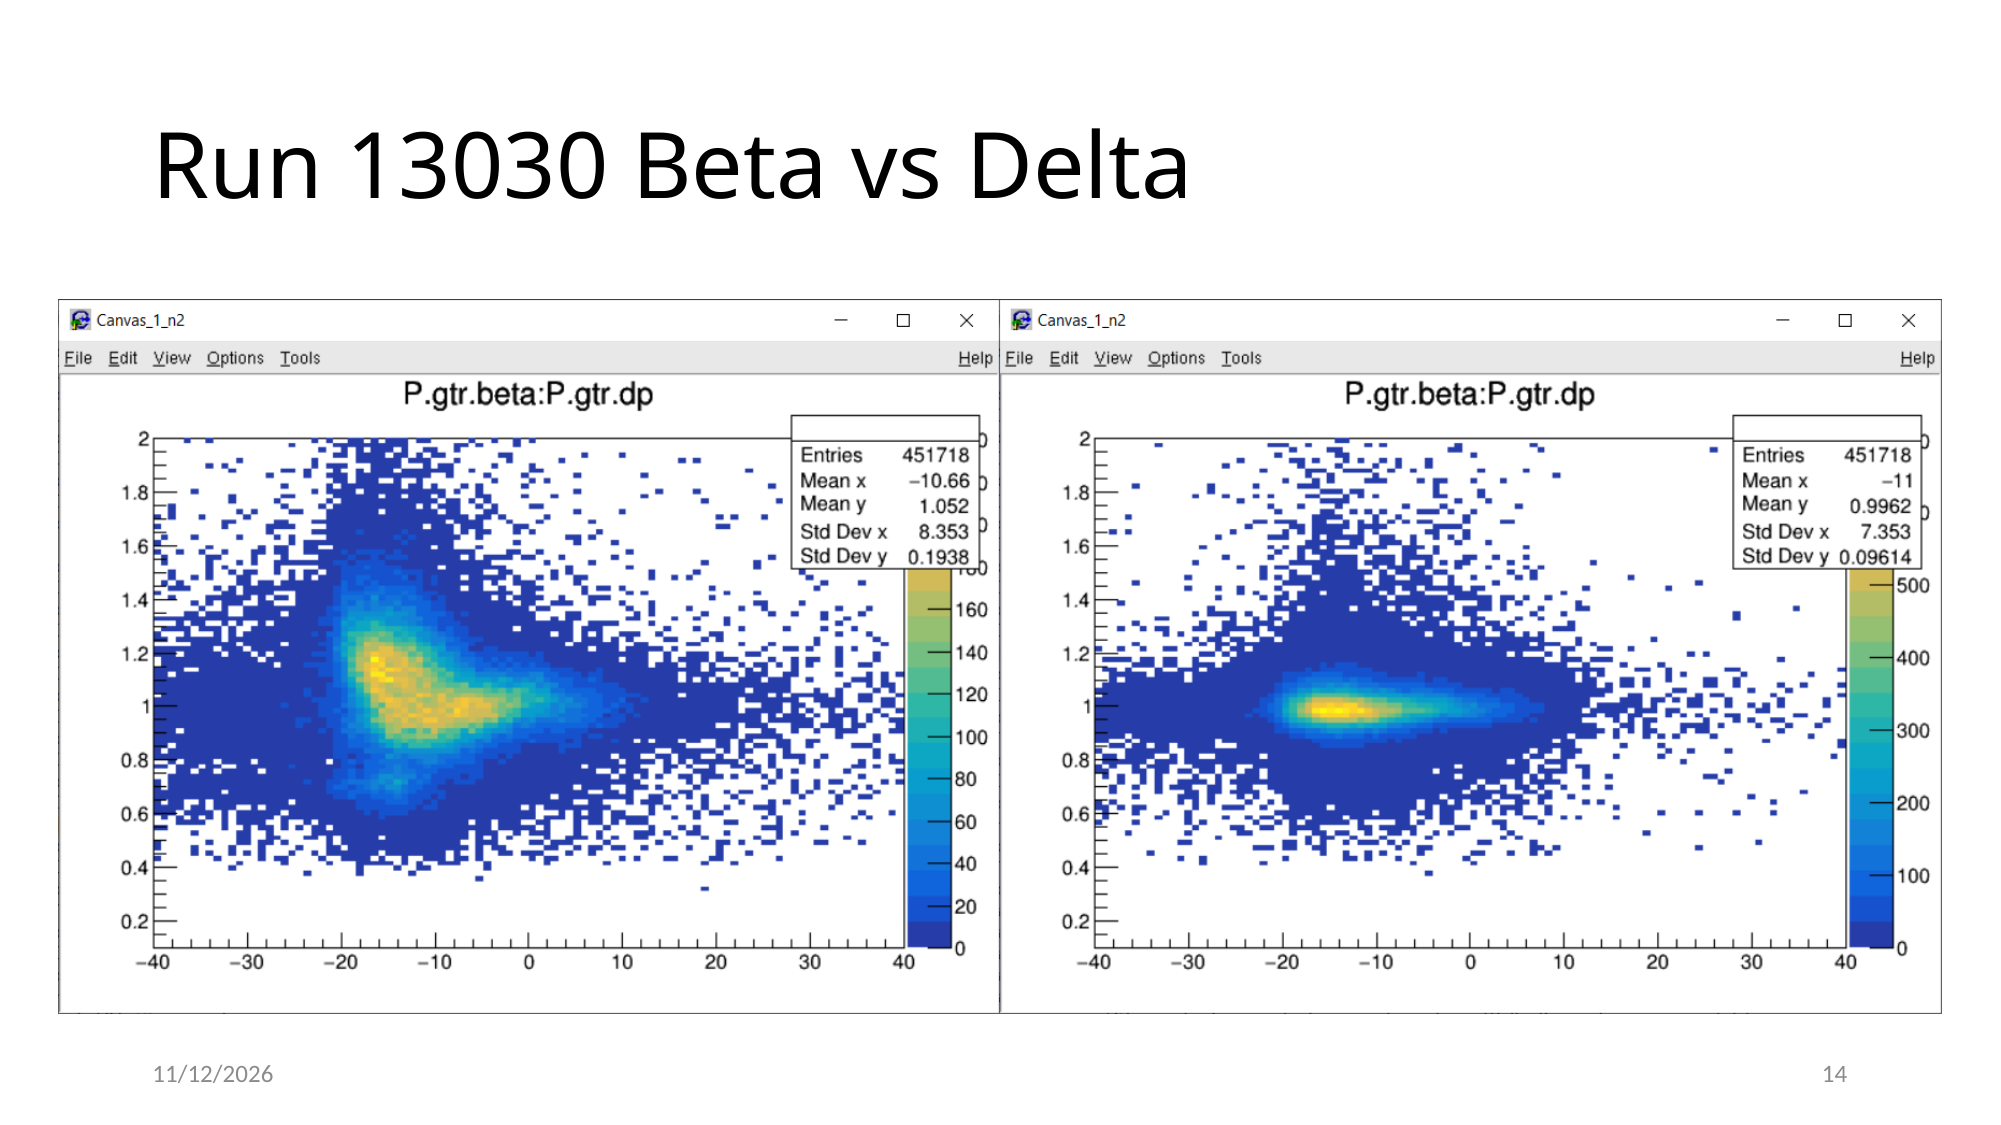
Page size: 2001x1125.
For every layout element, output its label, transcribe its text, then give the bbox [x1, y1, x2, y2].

picture [999, 299, 1942, 1014]
title Run 13030 Beta vs Delta [137, 59, 1863, 278]
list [58, 299, 999, 1014]
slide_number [137, 1042, 588, 1103]
slide_number 14 [1412, 1042, 1863, 1103]
